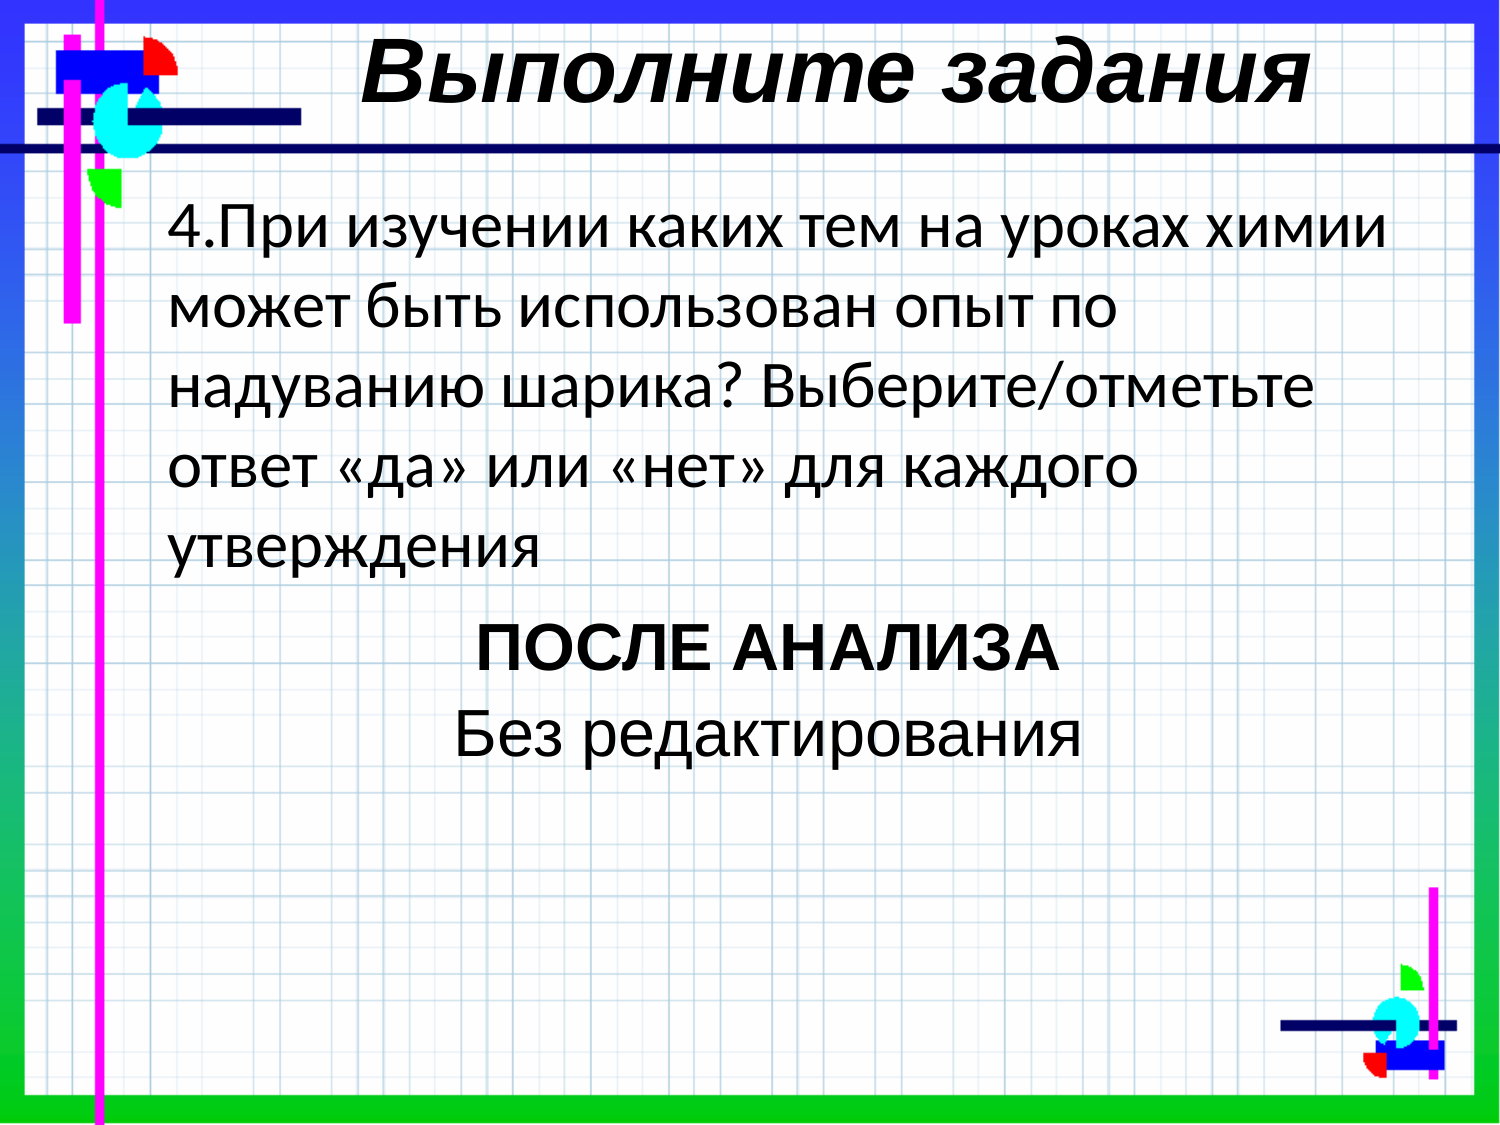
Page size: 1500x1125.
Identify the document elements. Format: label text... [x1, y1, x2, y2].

text_box 4.При изучении каких тем на уроках химии может быть использован опыт по надуванию шарика? Выберите/отметьте ответ «да» или «нет» для каждого утверждения [152, 173, 1442, 589]
list ПОСЛЕ АНАЛИЗА Без редактирования [116, 175, 1422, 1004]
picture [0, 0, 1500, 1125]
title Выполните задания [74, 116, 1422, 141]
